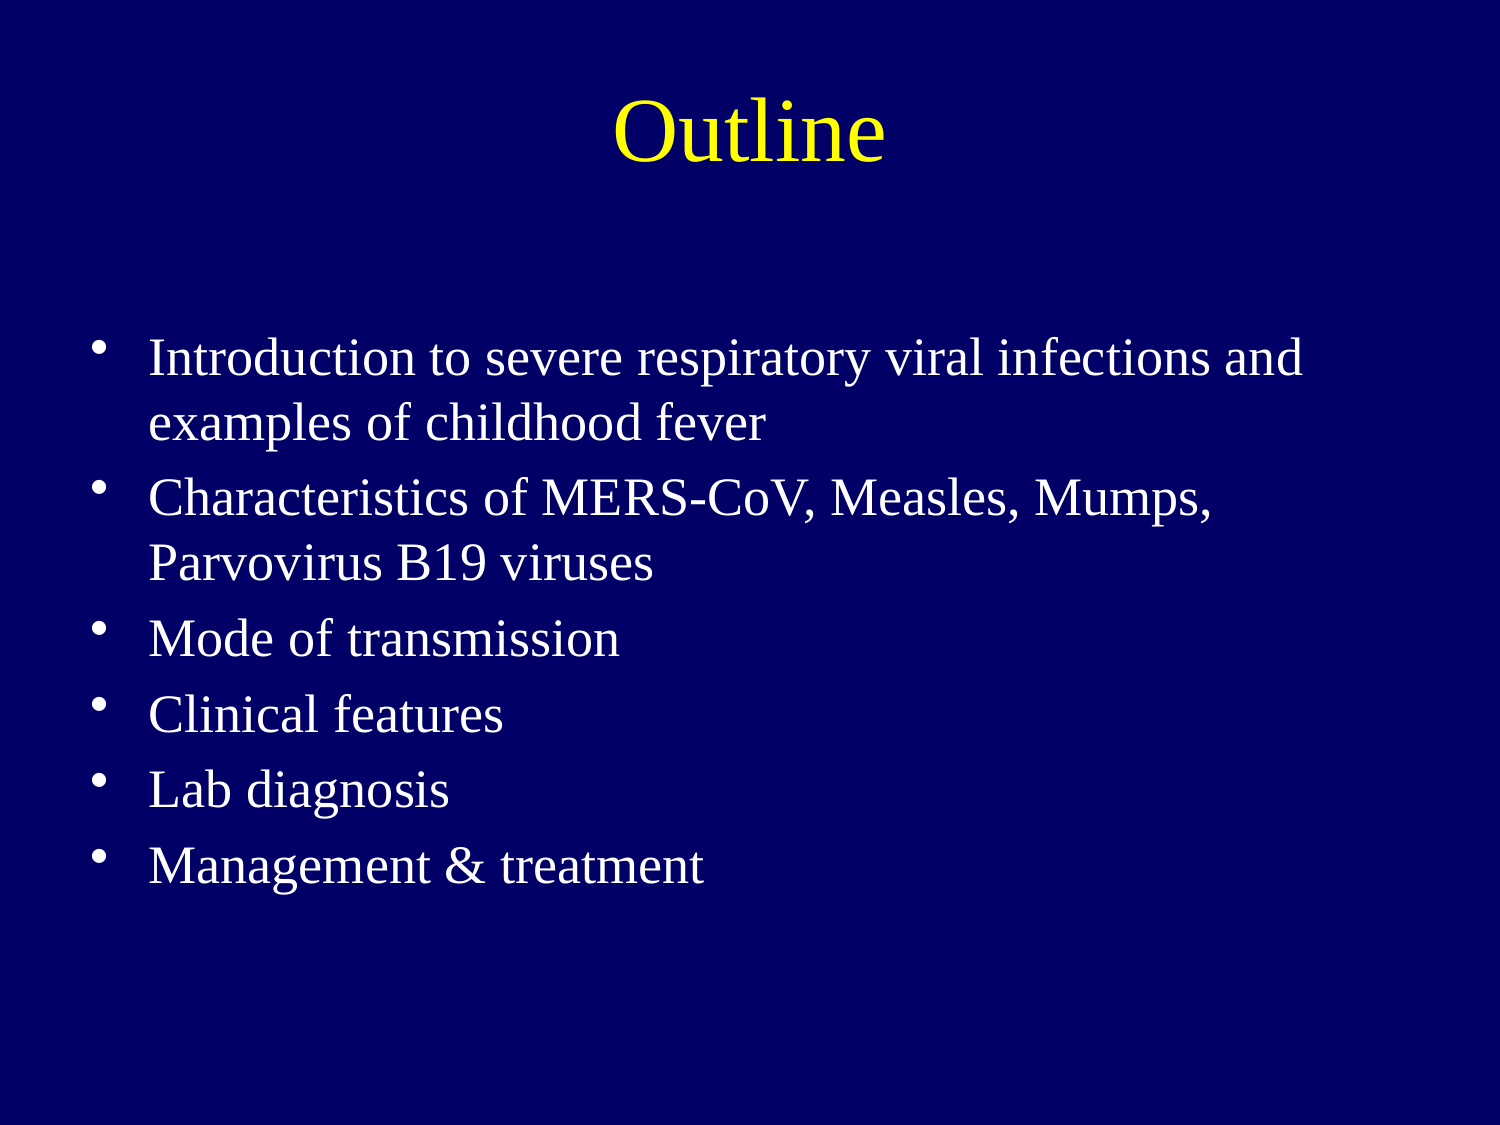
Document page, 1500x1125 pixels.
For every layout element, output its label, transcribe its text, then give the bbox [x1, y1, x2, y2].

list Introduction to severe respiratory viral infections and examples of childhood fever Characteristics of MERS-CoV, Measles, Mumps, Parvovirus B19 viruses Mode of transmission Clinical features Lab diagnosis Management & treatment [74, 237, 1460, 977]
title Outline [74, 30, 1426, 219]
